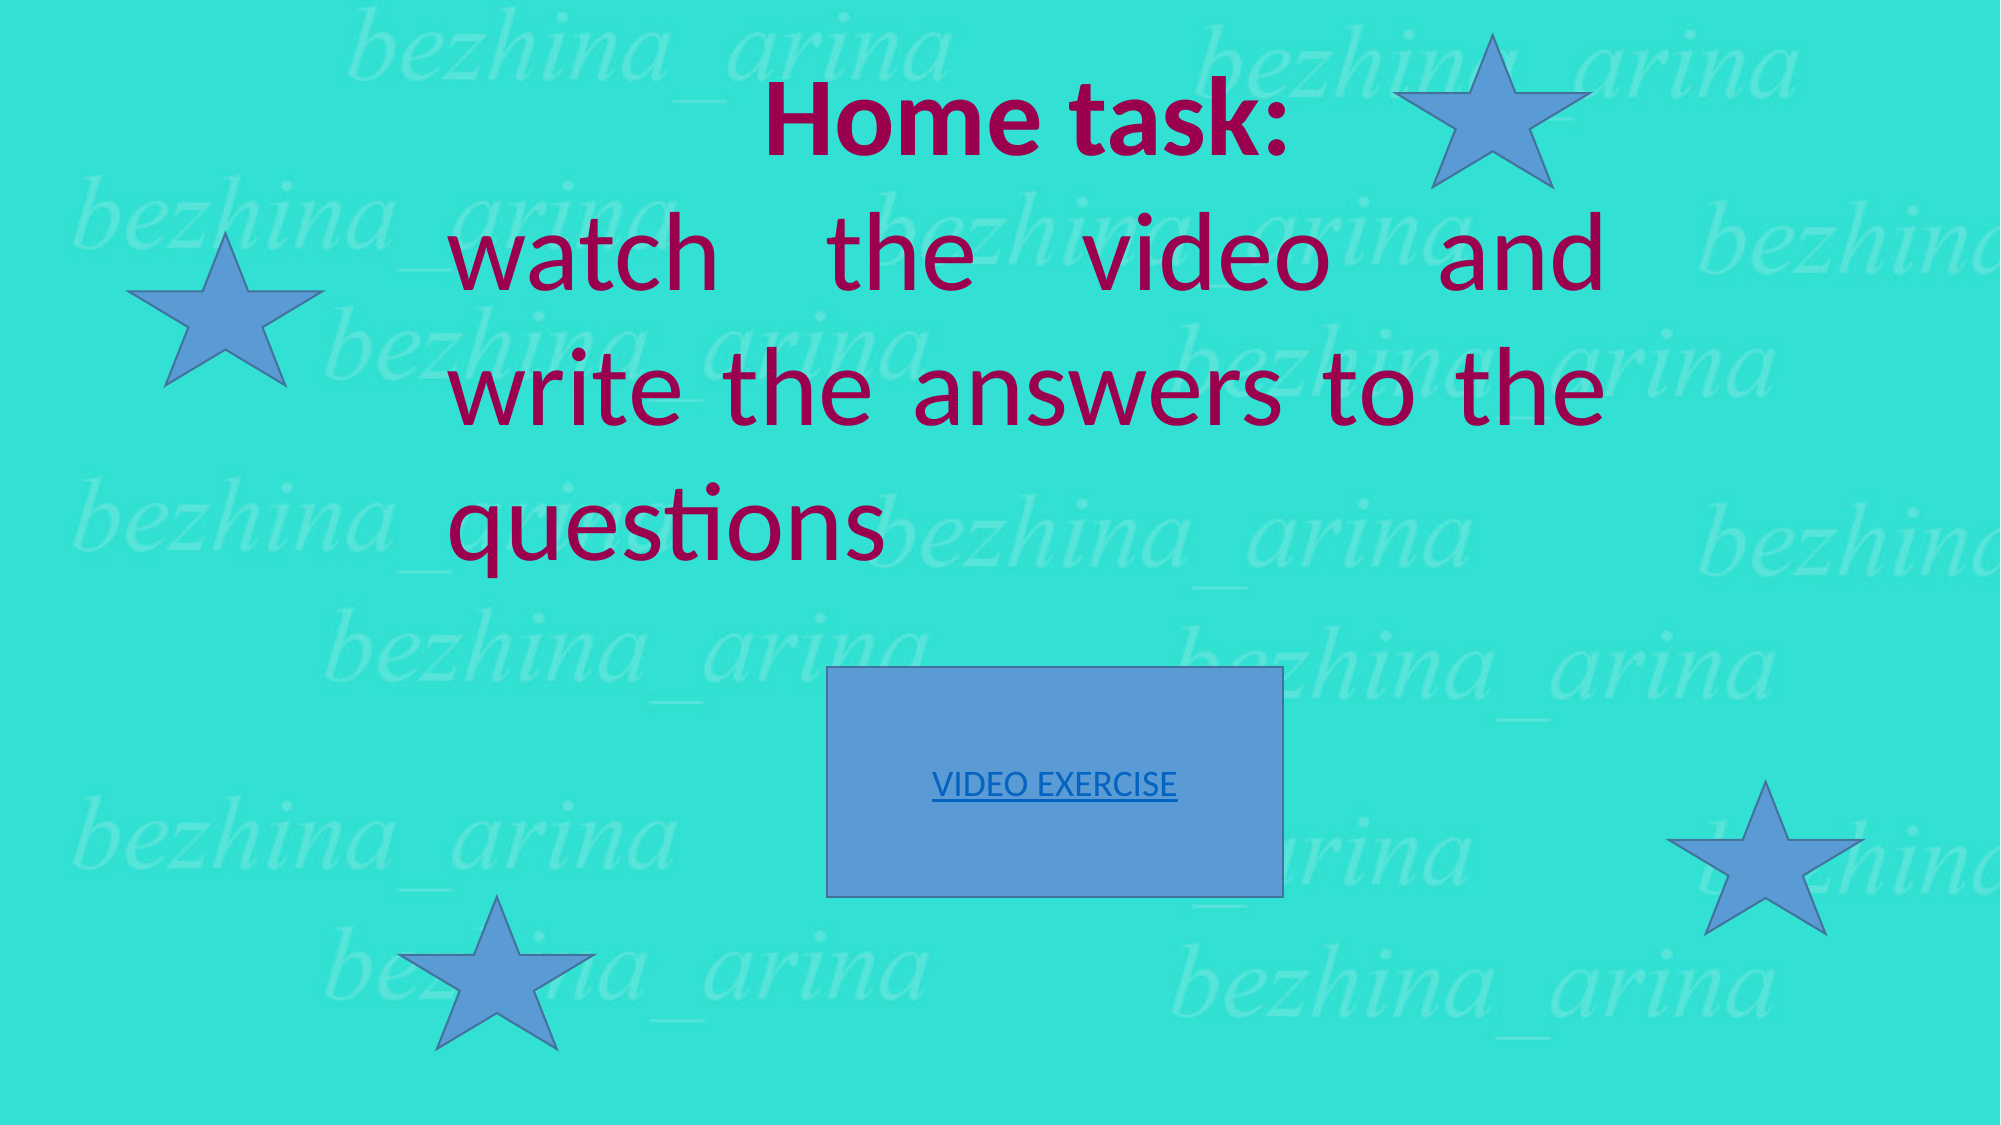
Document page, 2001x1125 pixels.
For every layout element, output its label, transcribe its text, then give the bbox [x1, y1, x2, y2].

text_box [124, 230, 326, 388]
text_box [1392, 32, 1594, 190]
text_box Home task: watch the video and write the answers to the questions [431, 35, 1624, 590]
text_box [1665, 778, 1867, 937]
text_box [396, 894, 598, 1052]
text_box VIDEO EXERCISE [826, 666, 1284, 898]
picture [0, 0, 2001, 1125]
